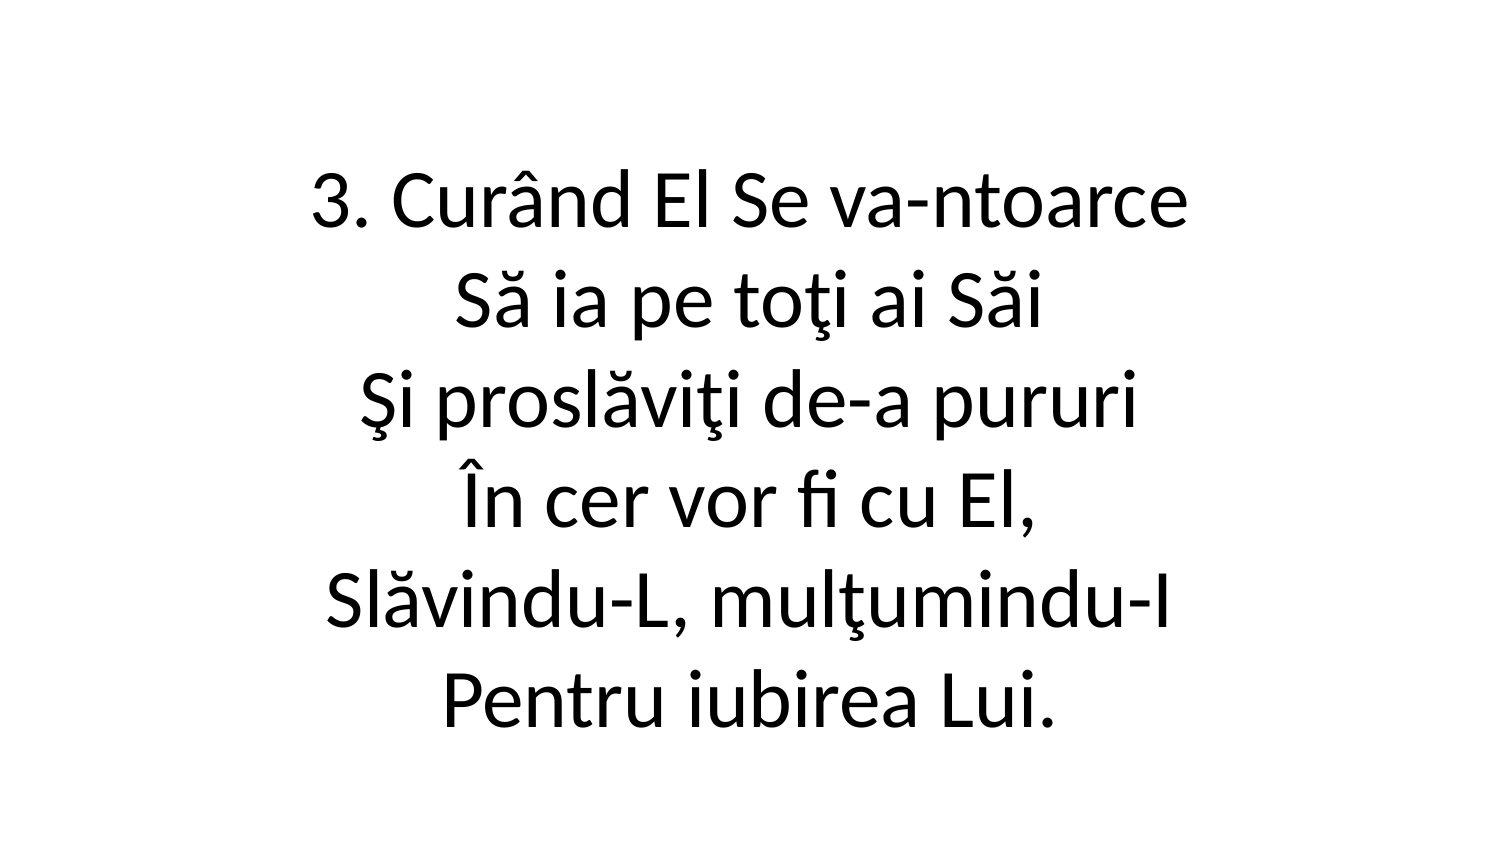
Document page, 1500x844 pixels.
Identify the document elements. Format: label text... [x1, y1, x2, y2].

text_box 3. Curând El Se va-ntoarce Să ia pe toţi ai Săi Şi proslăviţi de-a pururi În cer vor fi cu El, Slăvindu-L, mulţumindu-I Pentru iubirea Lui. [294, 92, 1206, 752]
